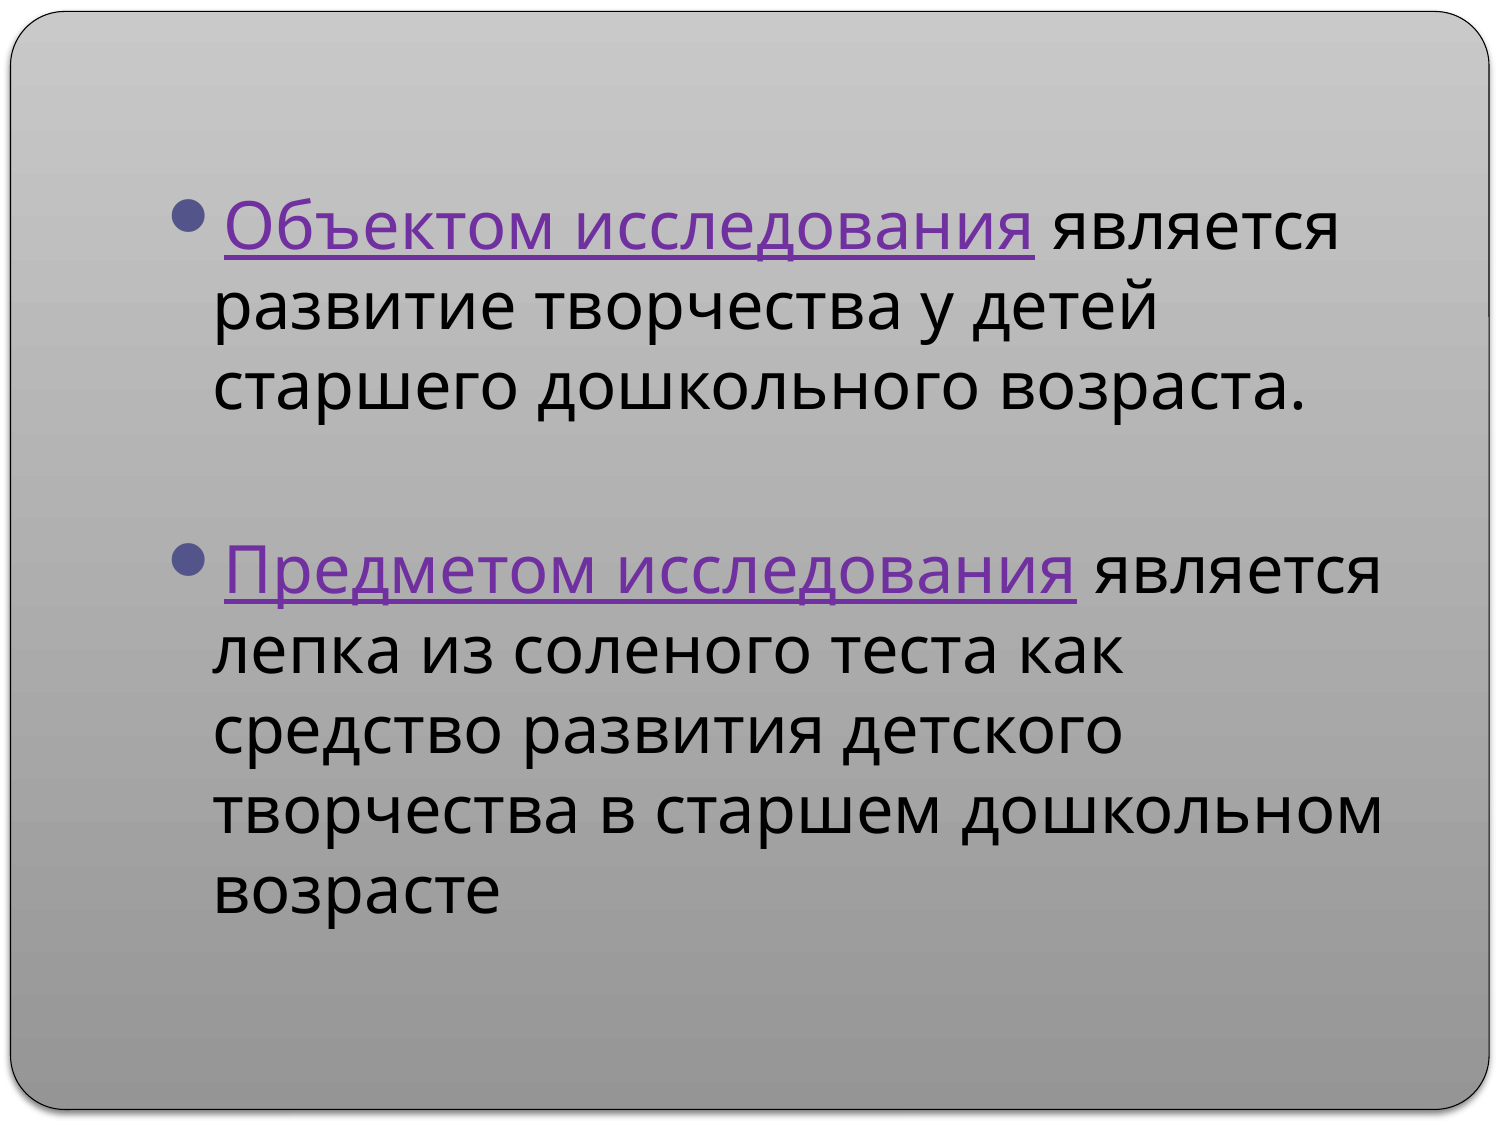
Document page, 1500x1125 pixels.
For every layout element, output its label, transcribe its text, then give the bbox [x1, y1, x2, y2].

list Объектом исследования является развитие творчества у детей старшего дошкольного возраста. Предметом исследования является лепка из соленого теста как средство развития детского творчества в старшем дошкольном возрасте [152, 175, 1418, 988]
